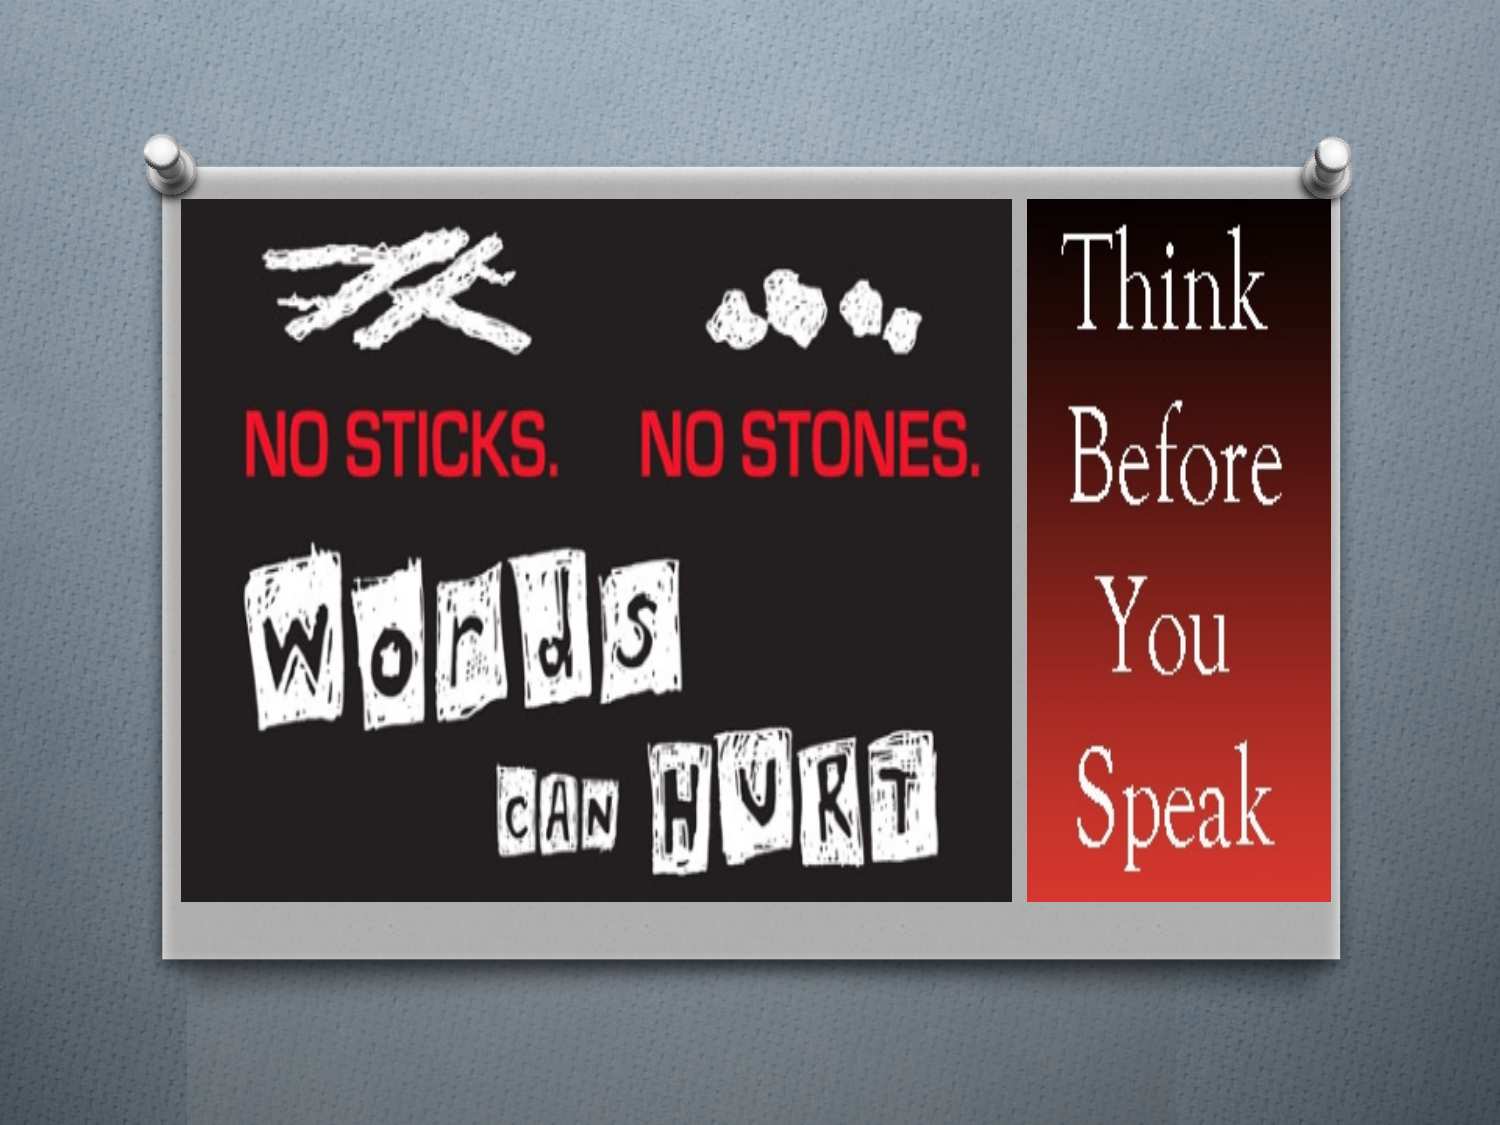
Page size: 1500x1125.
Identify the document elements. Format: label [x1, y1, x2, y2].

picture [112, 100, 1013, 902]
picture [1026, 109, 1396, 902]
